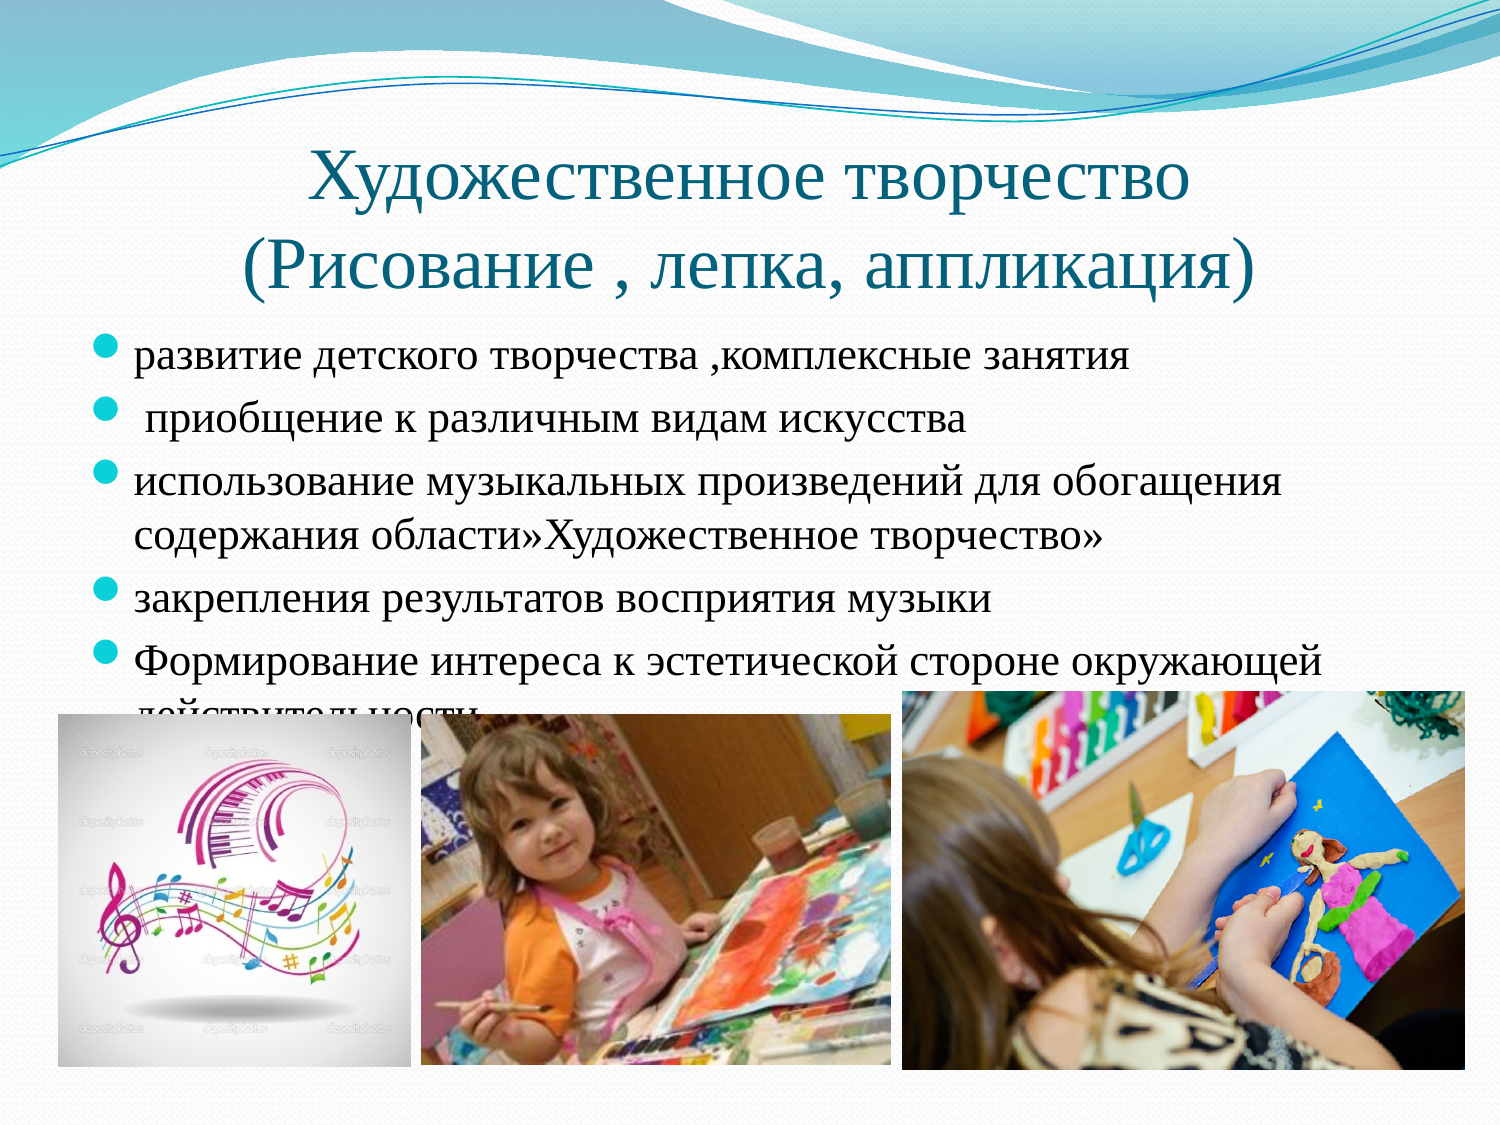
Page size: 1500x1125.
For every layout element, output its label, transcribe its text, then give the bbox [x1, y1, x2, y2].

picture [902, 691, 1466, 1070]
picture [421, 714, 891, 1066]
list развитие детского творчества ,комплексные занятия приобщение к различным видам искусства использование музыкальных произведений для обогащения содержания области»Художественное творчество» закрепления результатов восприятия музыки Формирование интереса к эстетической стороне окружающей действительности [75, 317, 1425, 717]
picture [58, 714, 411, 1067]
title Художественное творчество (Рисование , лепка, аппликация) [75, 115, 1425, 303]
